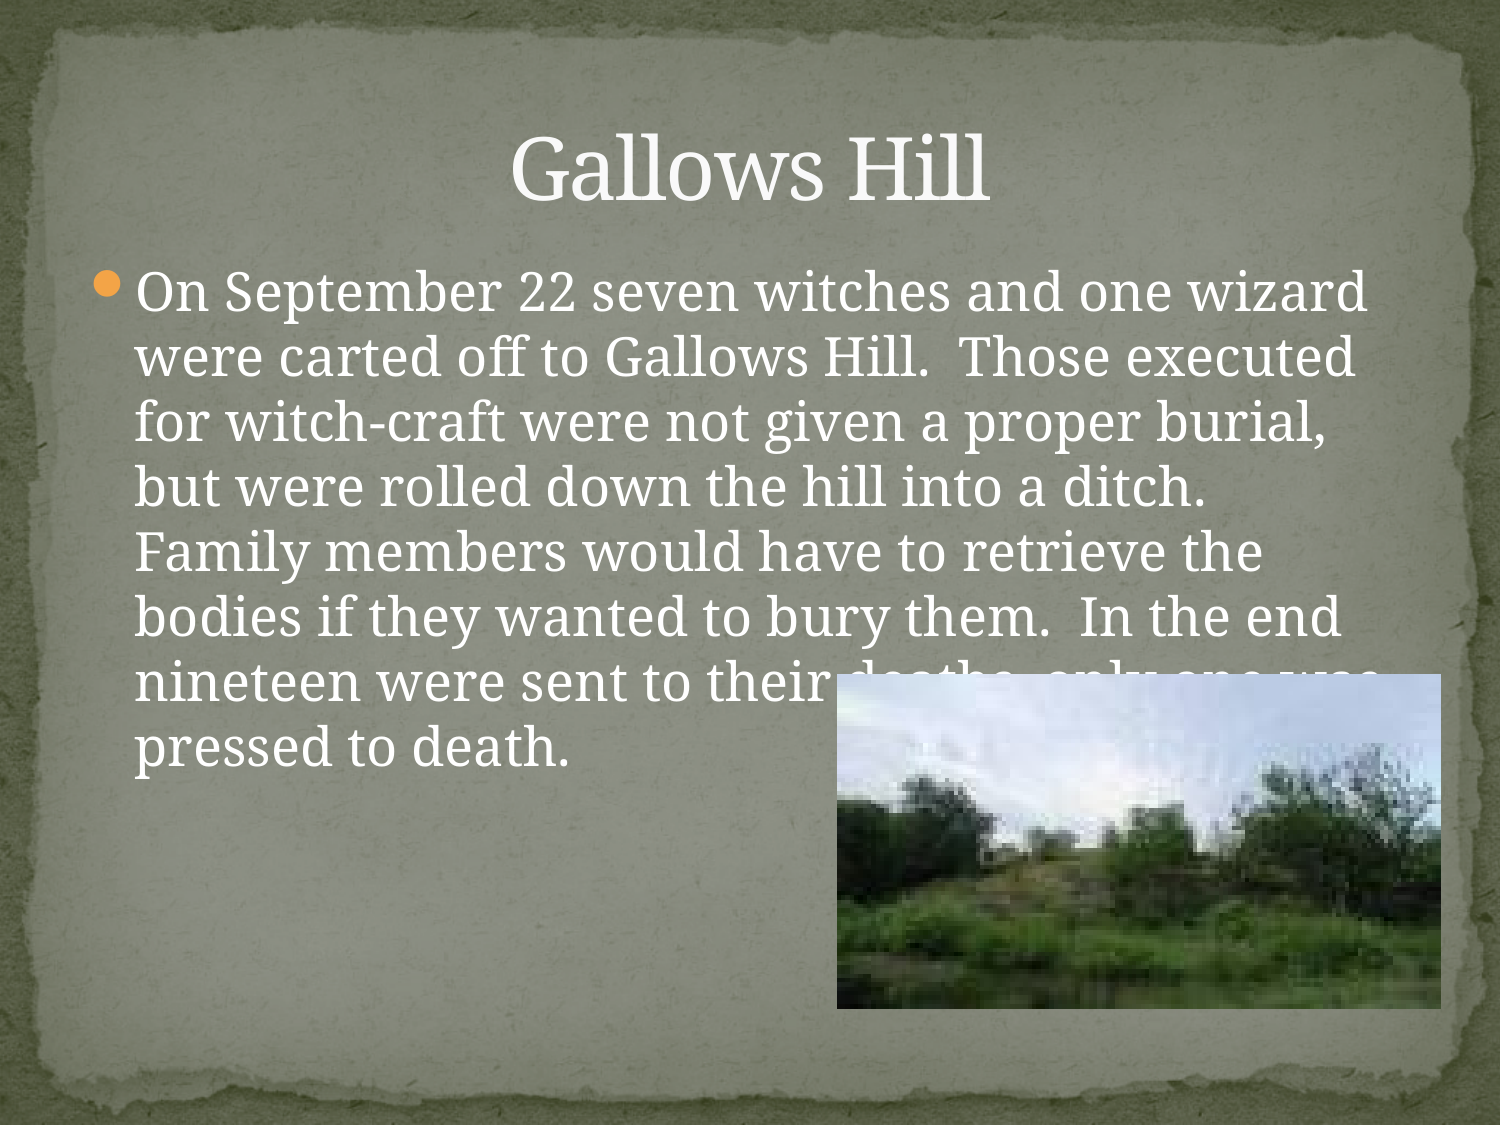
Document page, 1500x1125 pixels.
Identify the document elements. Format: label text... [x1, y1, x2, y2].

list On September 22 seven witches and one wizard were carted off to Gallows Hill. Those executed for witch-craft were not given a proper burial, but were rolled down the hill into a ditch. Family members would have to retrieve the bodies if they wanted to bury them. In the end nineteen were sent to their deaths, only one was pressed to death. [75, 249, 1425, 1000]
picture [837, 674, 1441, 1009]
title Gallows Hill [74, 24, 1425, 225]
